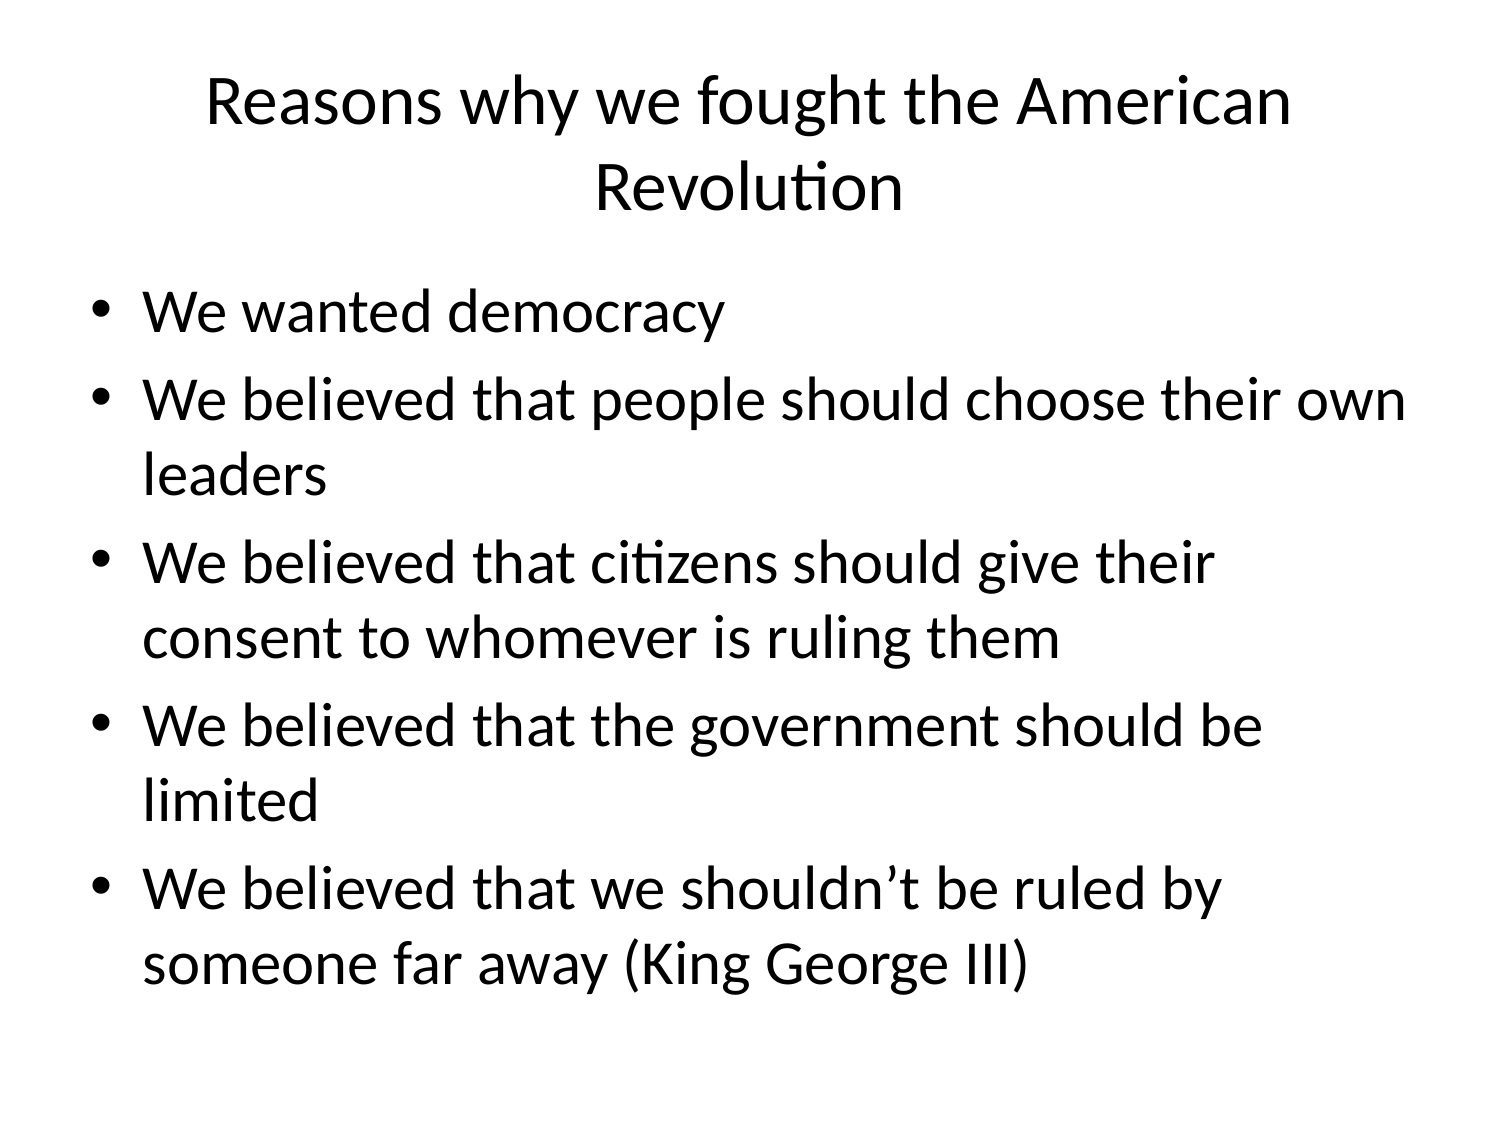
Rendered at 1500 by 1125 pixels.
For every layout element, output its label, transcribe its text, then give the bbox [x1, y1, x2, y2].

title Reasons why we fought the American Revolution [75, 45, 1425, 233]
list We wanted democracy We believed that people should choose their own leaders We believed that citizens should give their consent to whomever is ruling them We believed that the government should be limited We believed that we shouldn’t be ruled by someone far away (King George III) [75, 262, 1425, 1005]
